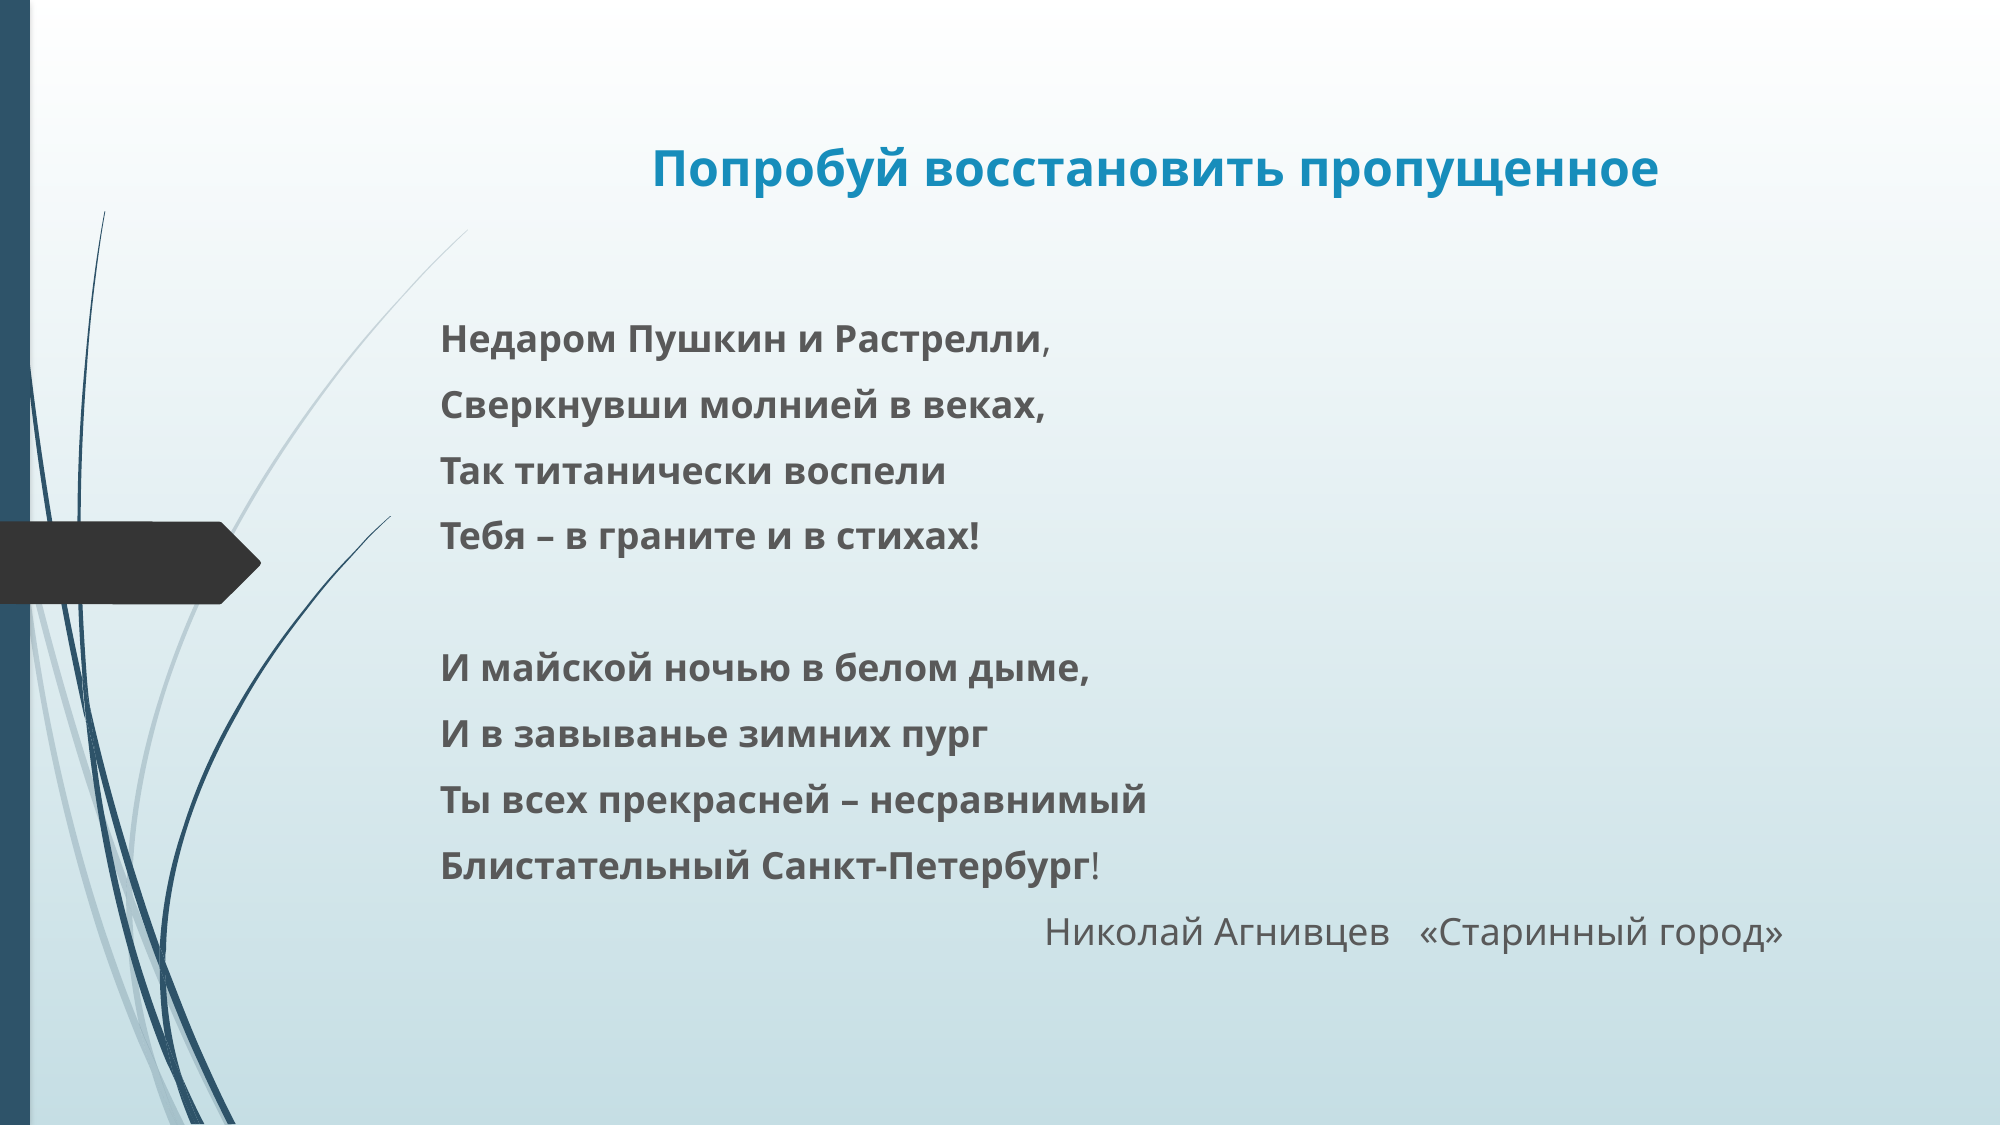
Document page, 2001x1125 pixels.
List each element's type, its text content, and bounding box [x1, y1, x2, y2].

list Недаром Пушкин и Растрелли, Сверкнувши молнией в веках, Так титанически воспели Тебя – в граните и в стихах! И майской ночью в белом дыме, И в завыванье зимних пург Ты всех прекрасней – несравнимый Блистательный Санкт-Петербург! Николай Агнивцев «Старинный город» [424, 298, 1888, 970]
title Попробуй восстановить пропущенное [424, 99, 1888, 233]
